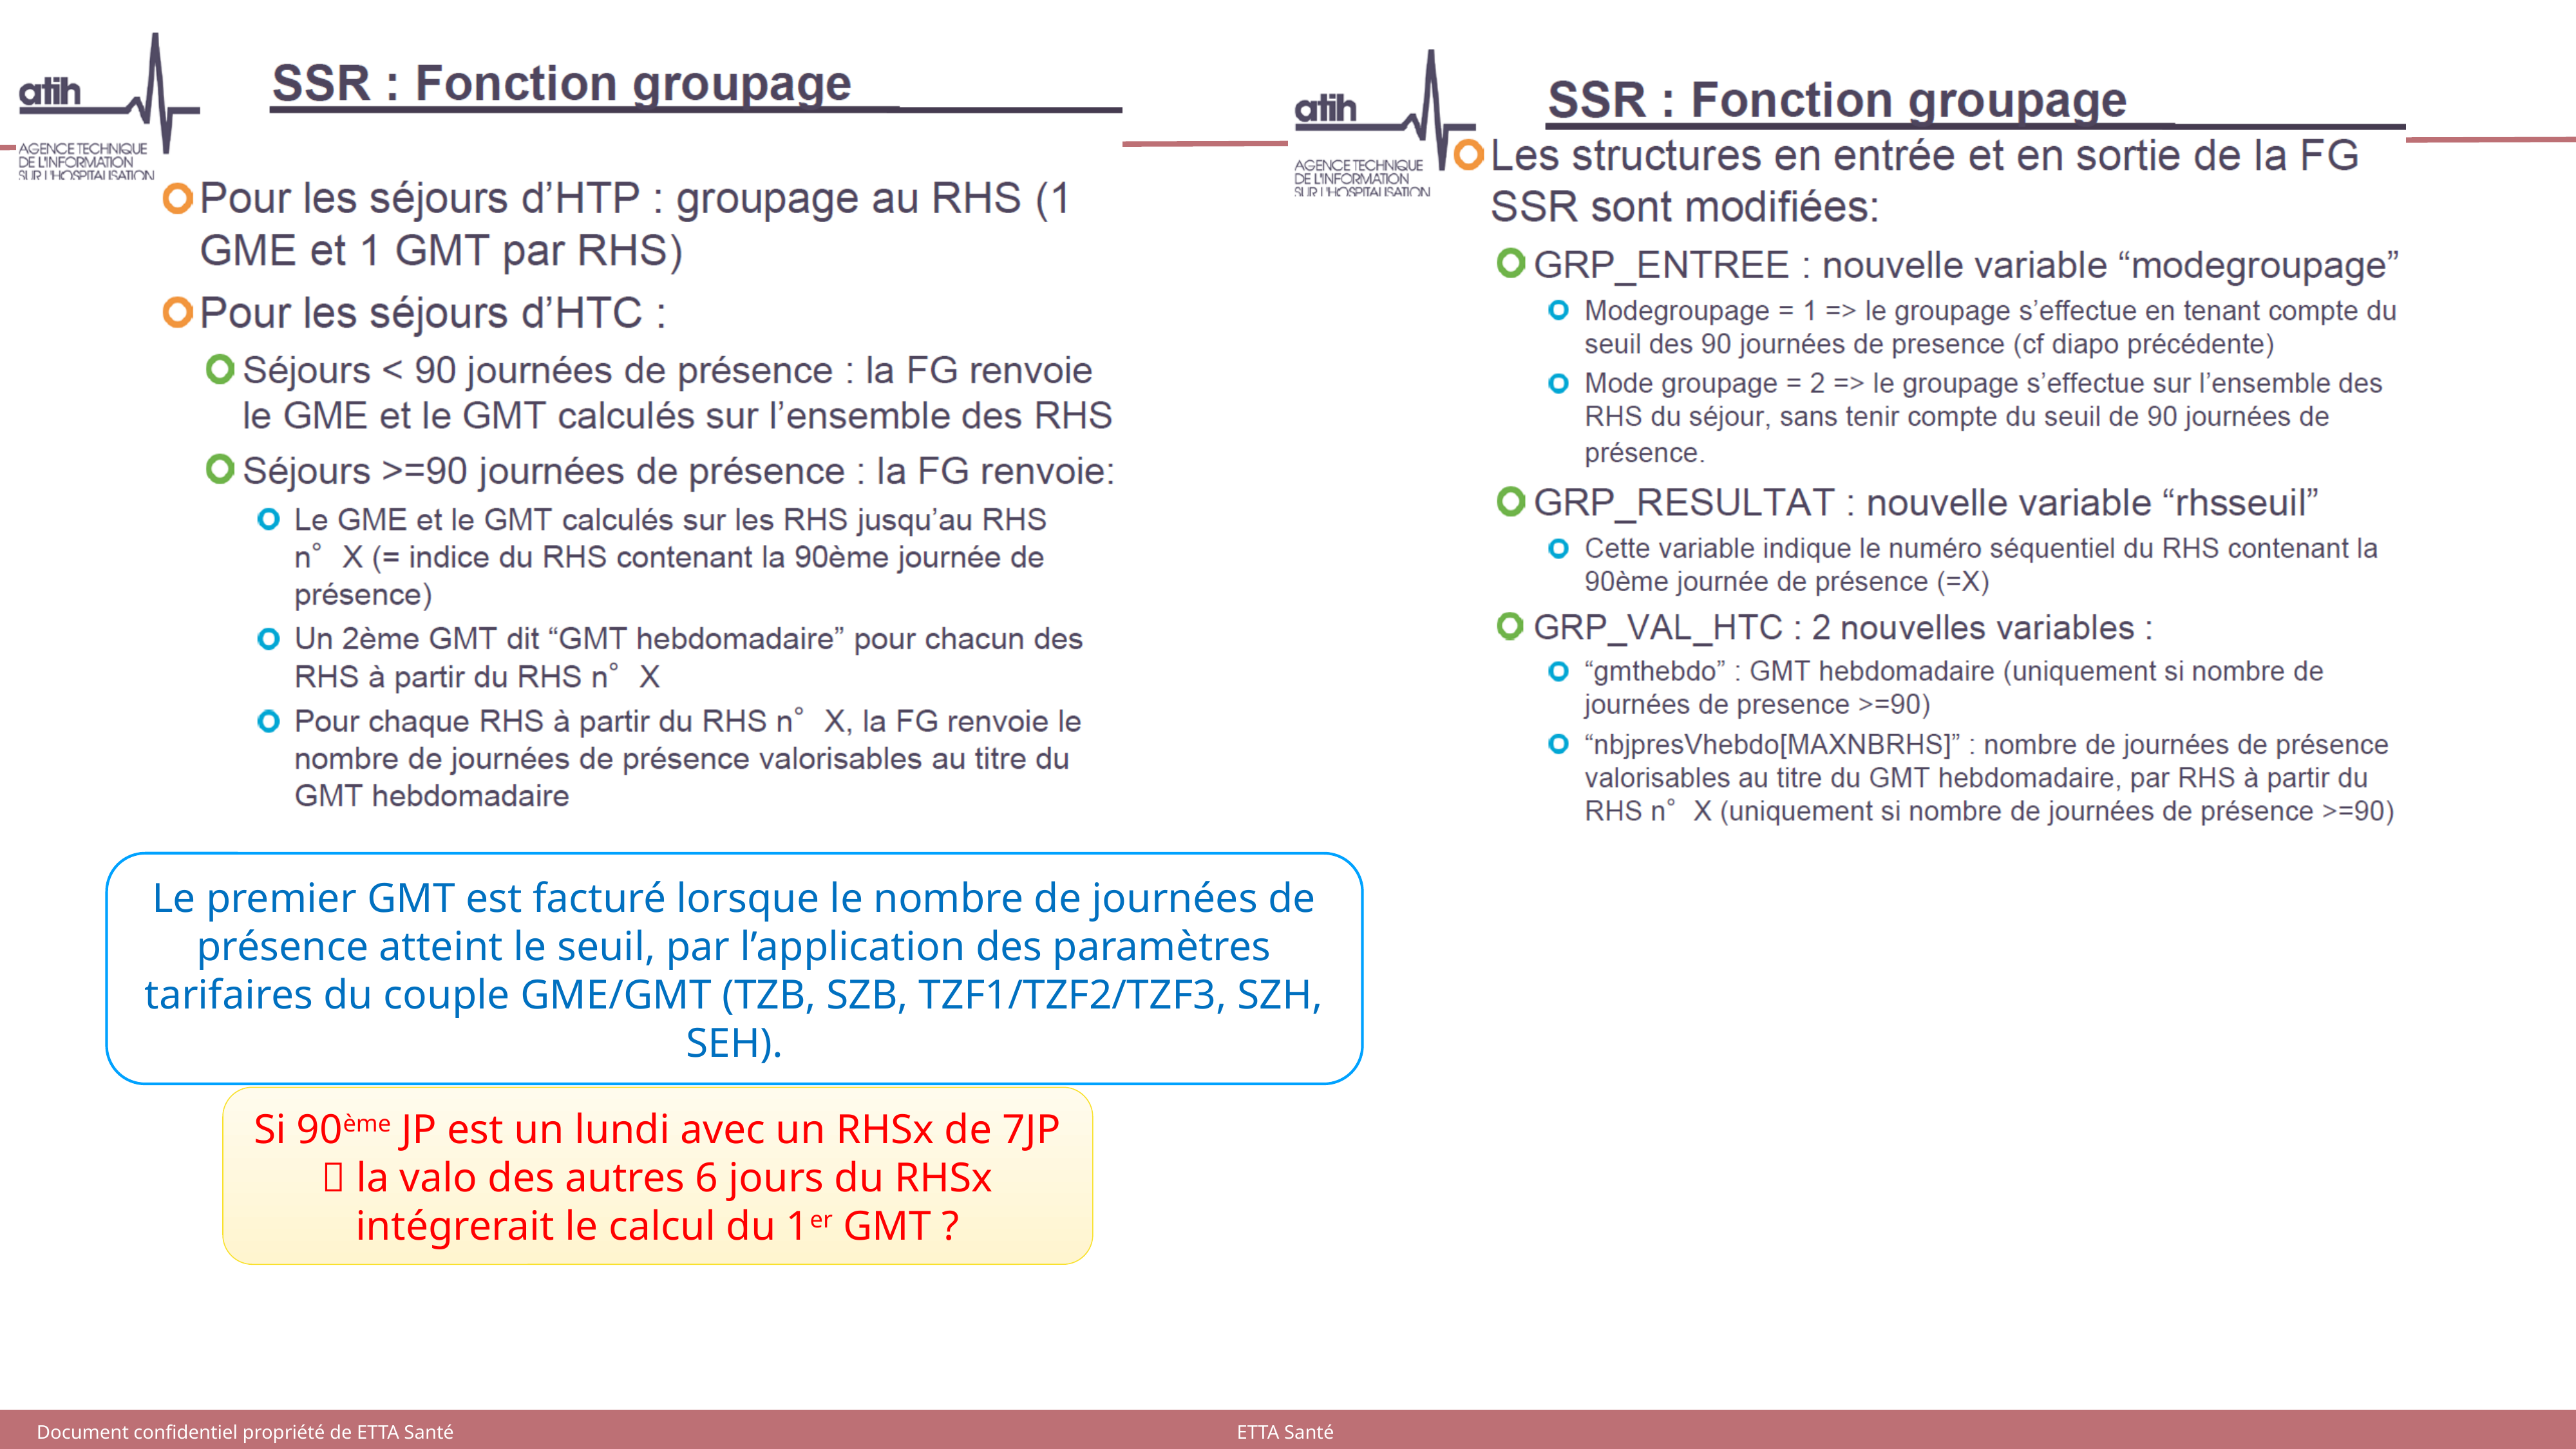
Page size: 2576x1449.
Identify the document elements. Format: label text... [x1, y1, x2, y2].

text_box Si 90ème JP est un lundi avec un RHSx de 7JP  la valo des autres 6 jours du RHSx intégrerait le calcul du 1er GMT ? [222, 1086, 1094, 1265]
picture [1287, 43, 2407, 831]
text_box Le premier GMT est facturé lorsque le nombre de journées de présence atteint le seuil, par l’application des paramètres tarifaires du couple GME/GMT (TZB, SZB, TZF1/TZF2/TZF3, SZH, SEH). [105, 851, 1364, 1086]
picture [16, 26, 1123, 811]
